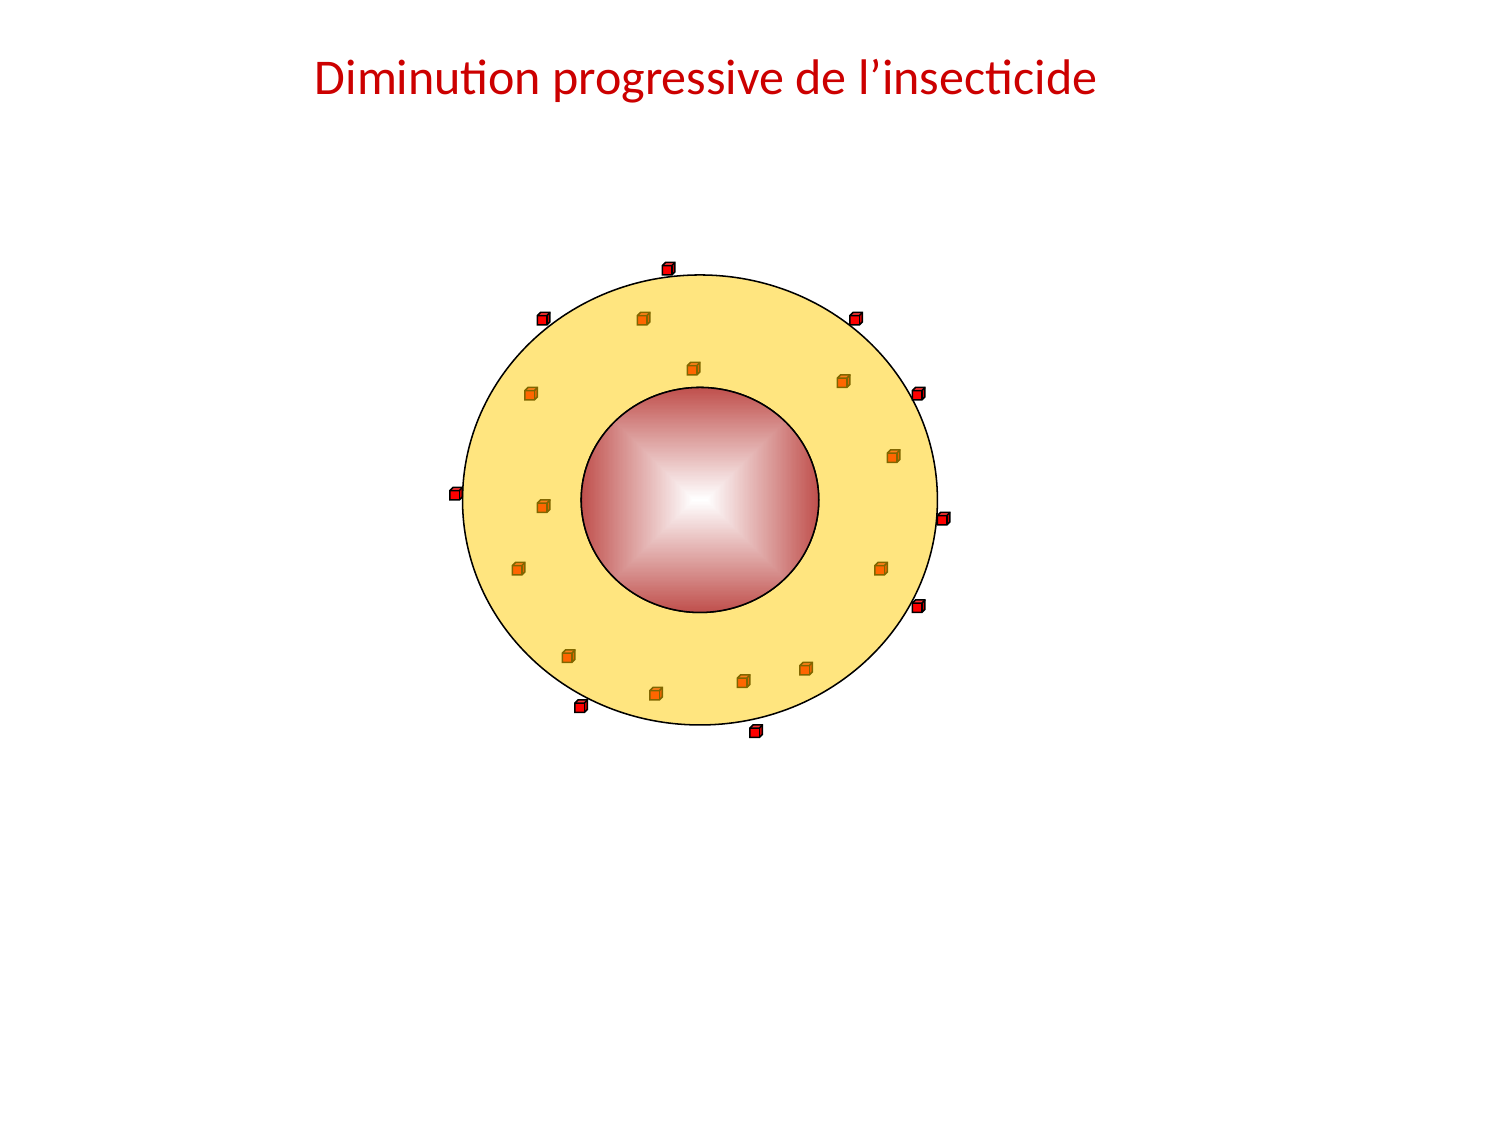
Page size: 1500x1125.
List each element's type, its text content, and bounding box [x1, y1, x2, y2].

text_box Diminution progressive de l’insecticide [299, 37, 1188, 113]
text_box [449, 262, 951, 738]
